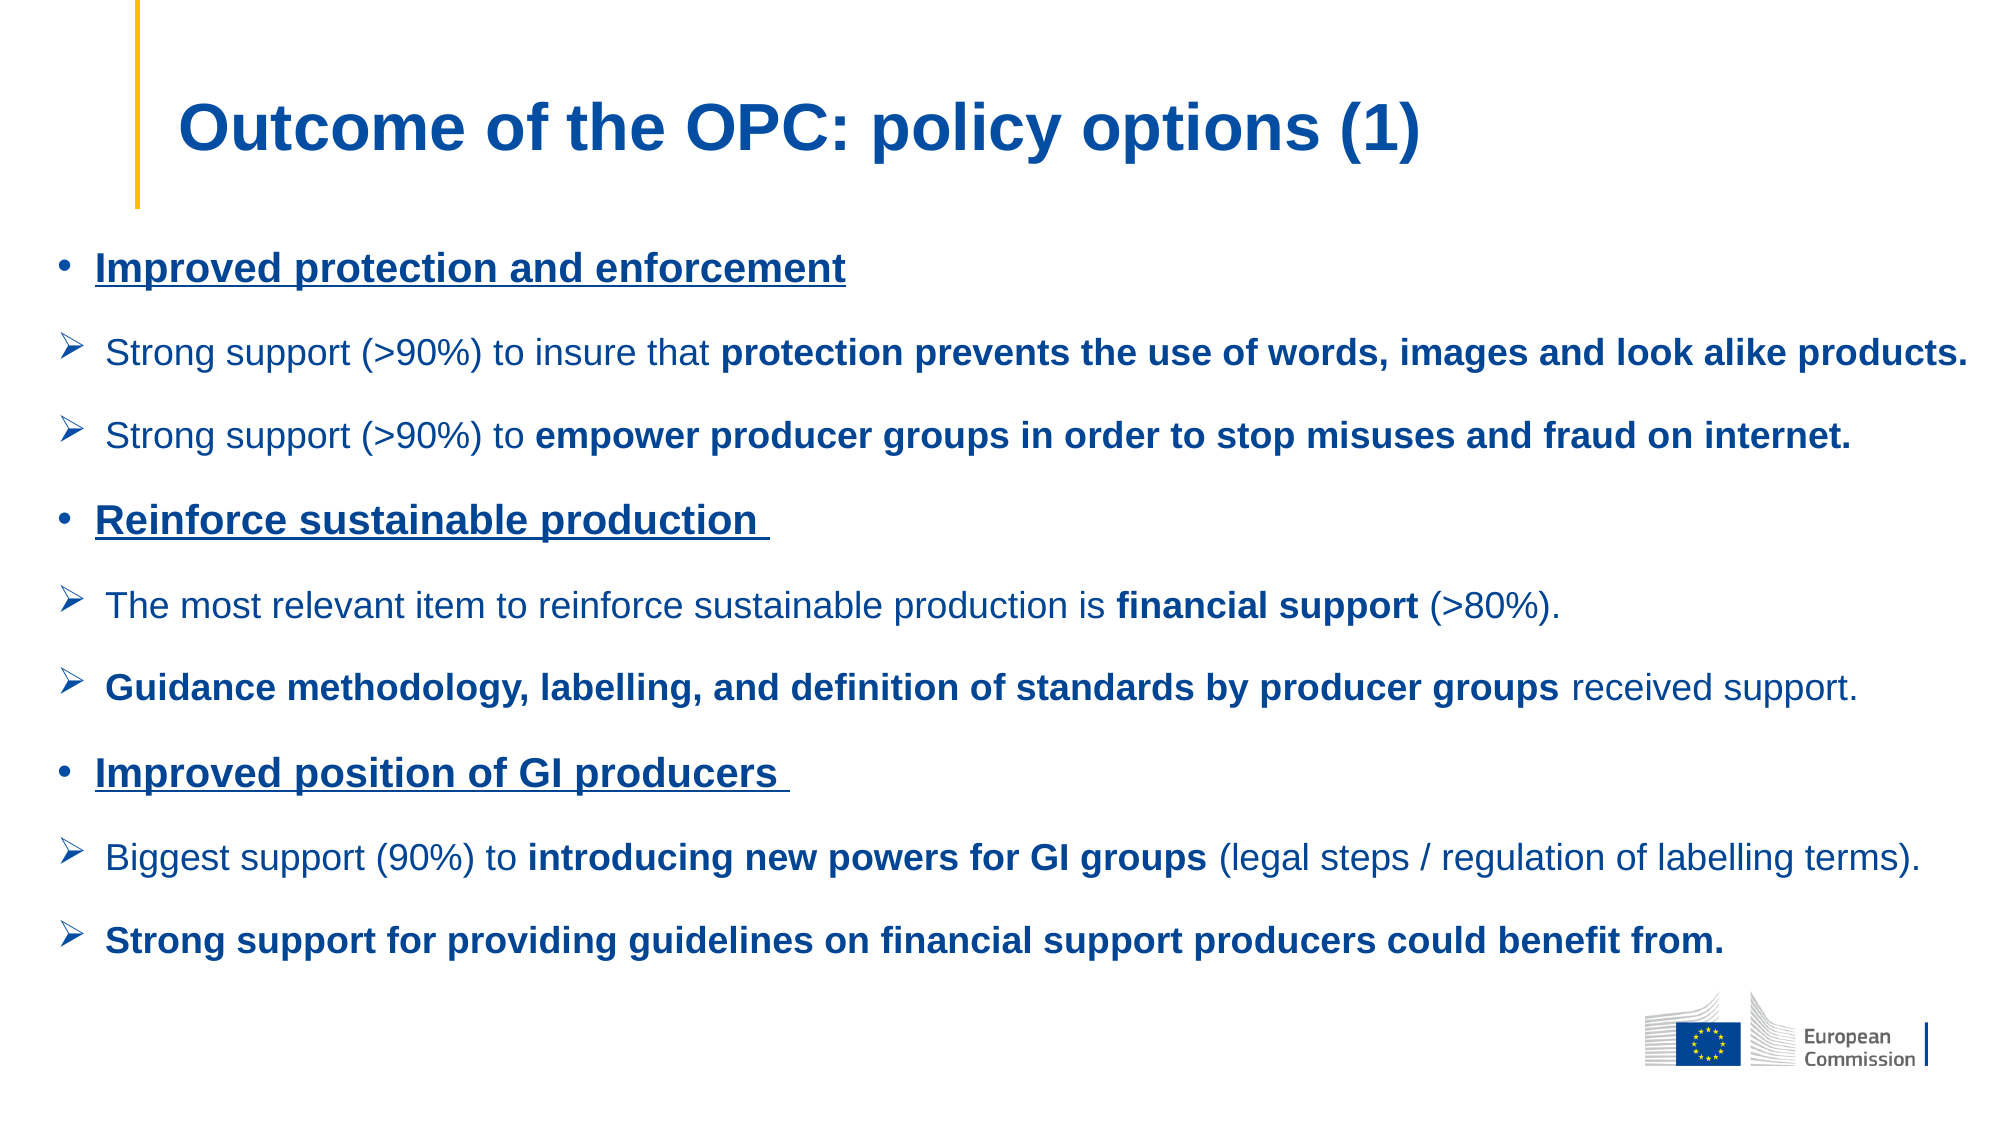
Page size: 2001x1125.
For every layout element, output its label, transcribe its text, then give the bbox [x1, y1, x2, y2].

title Outcome of the OPC: policy options (1) [163, 36, 1889, 166]
list Improved protection and enforcement Strong support (>90%) to insure that protection prevents the use of words, images and look alike products. Strong support (>90%) to empower producer groups in order to stop misuses and fraud on internet. Reinforce sustainable production The most relevant item to reinforce sustainable production is financial support (>80%). Guidance methodology, labelling, and definition of standards by producer groups received support. Improved position of GI producers Biggest support (90%) to introducing new powers for GI groups (legal steps / regulation of labelling terms). Strong support for providing guidelines on financial support producers could benefit from. [42, 233, 1988, 945]
picture [1645, 991, 1928, 1066]
